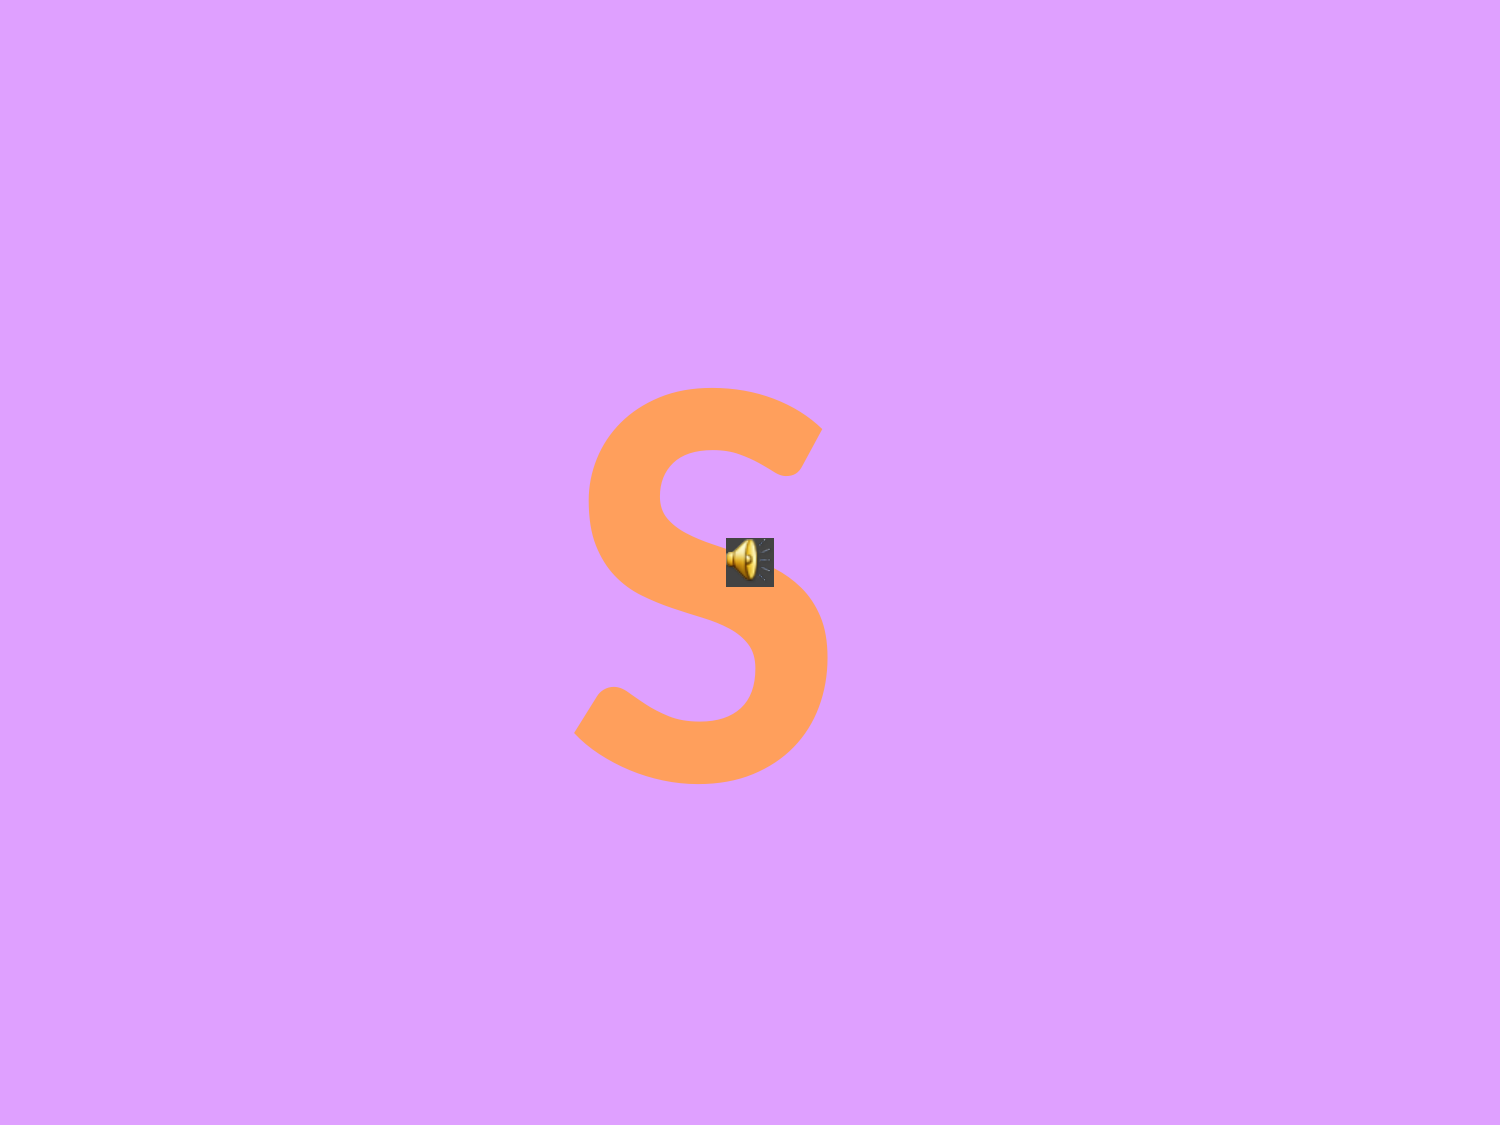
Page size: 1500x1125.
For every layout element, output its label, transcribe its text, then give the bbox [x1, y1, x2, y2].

picture [724, 537, 776, 588]
text_box S [547, 174, 861, 908]
